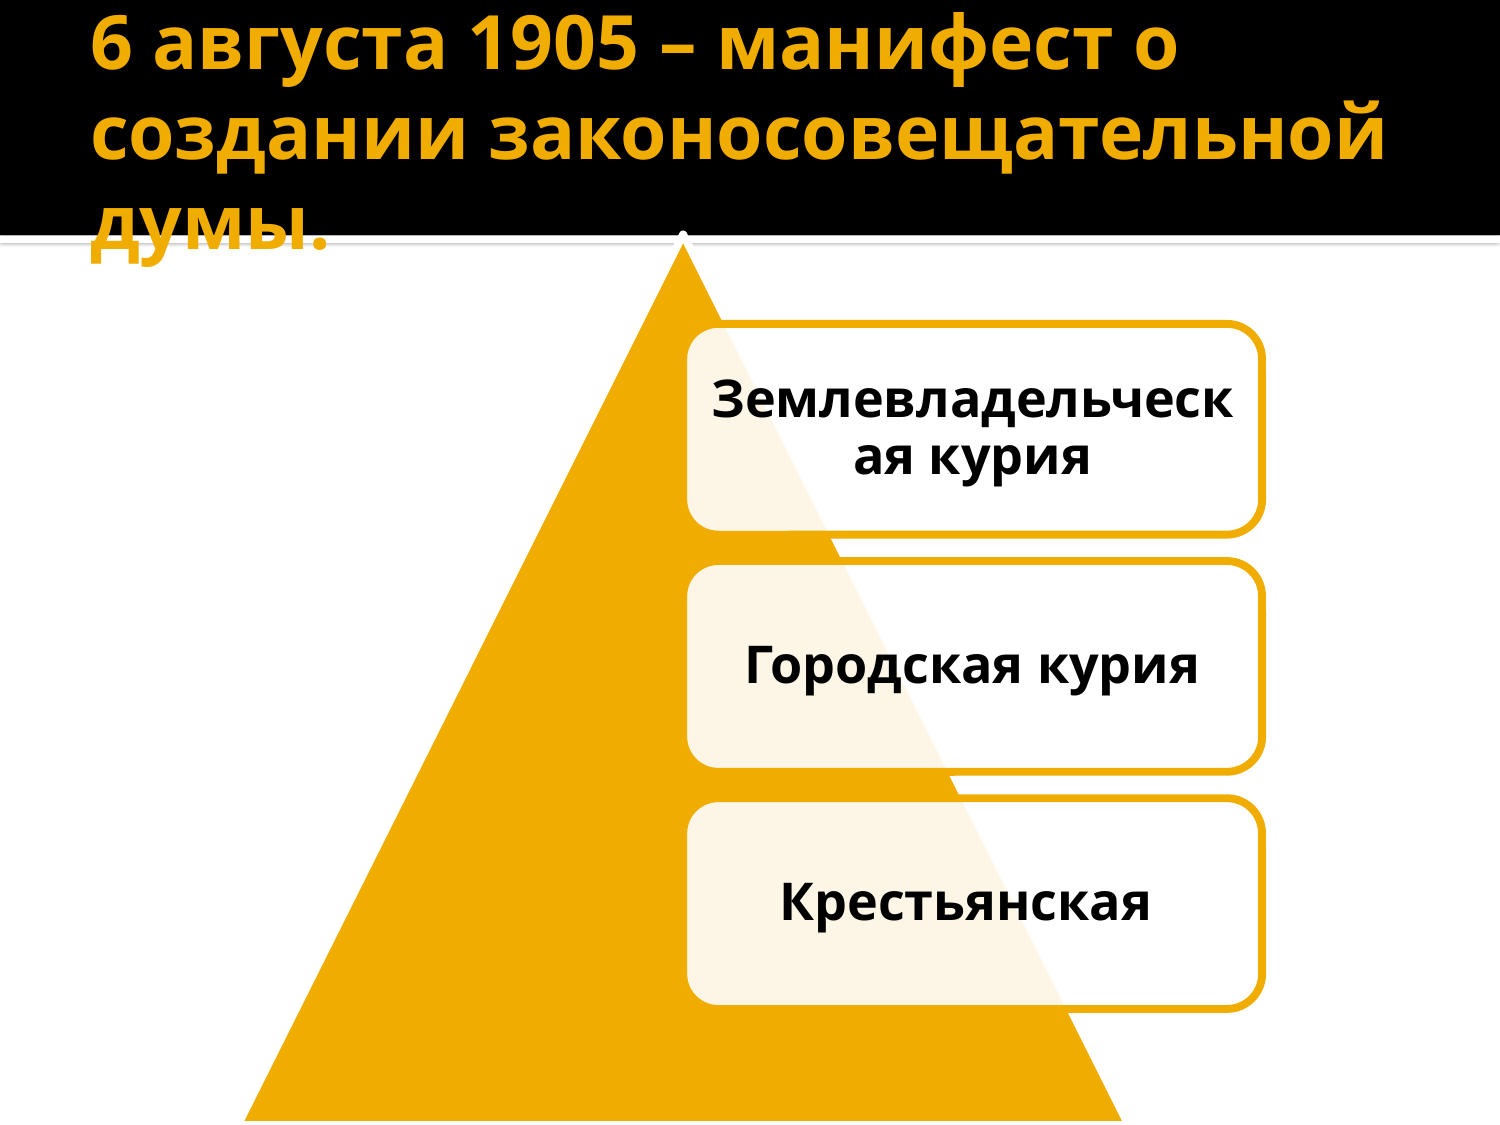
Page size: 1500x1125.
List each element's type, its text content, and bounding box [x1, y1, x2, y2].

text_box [0, 234, 1500, 1125]
title 6 августа 1905 – манифест о создании законосовещательной думы. [75, 24, 1425, 233]
